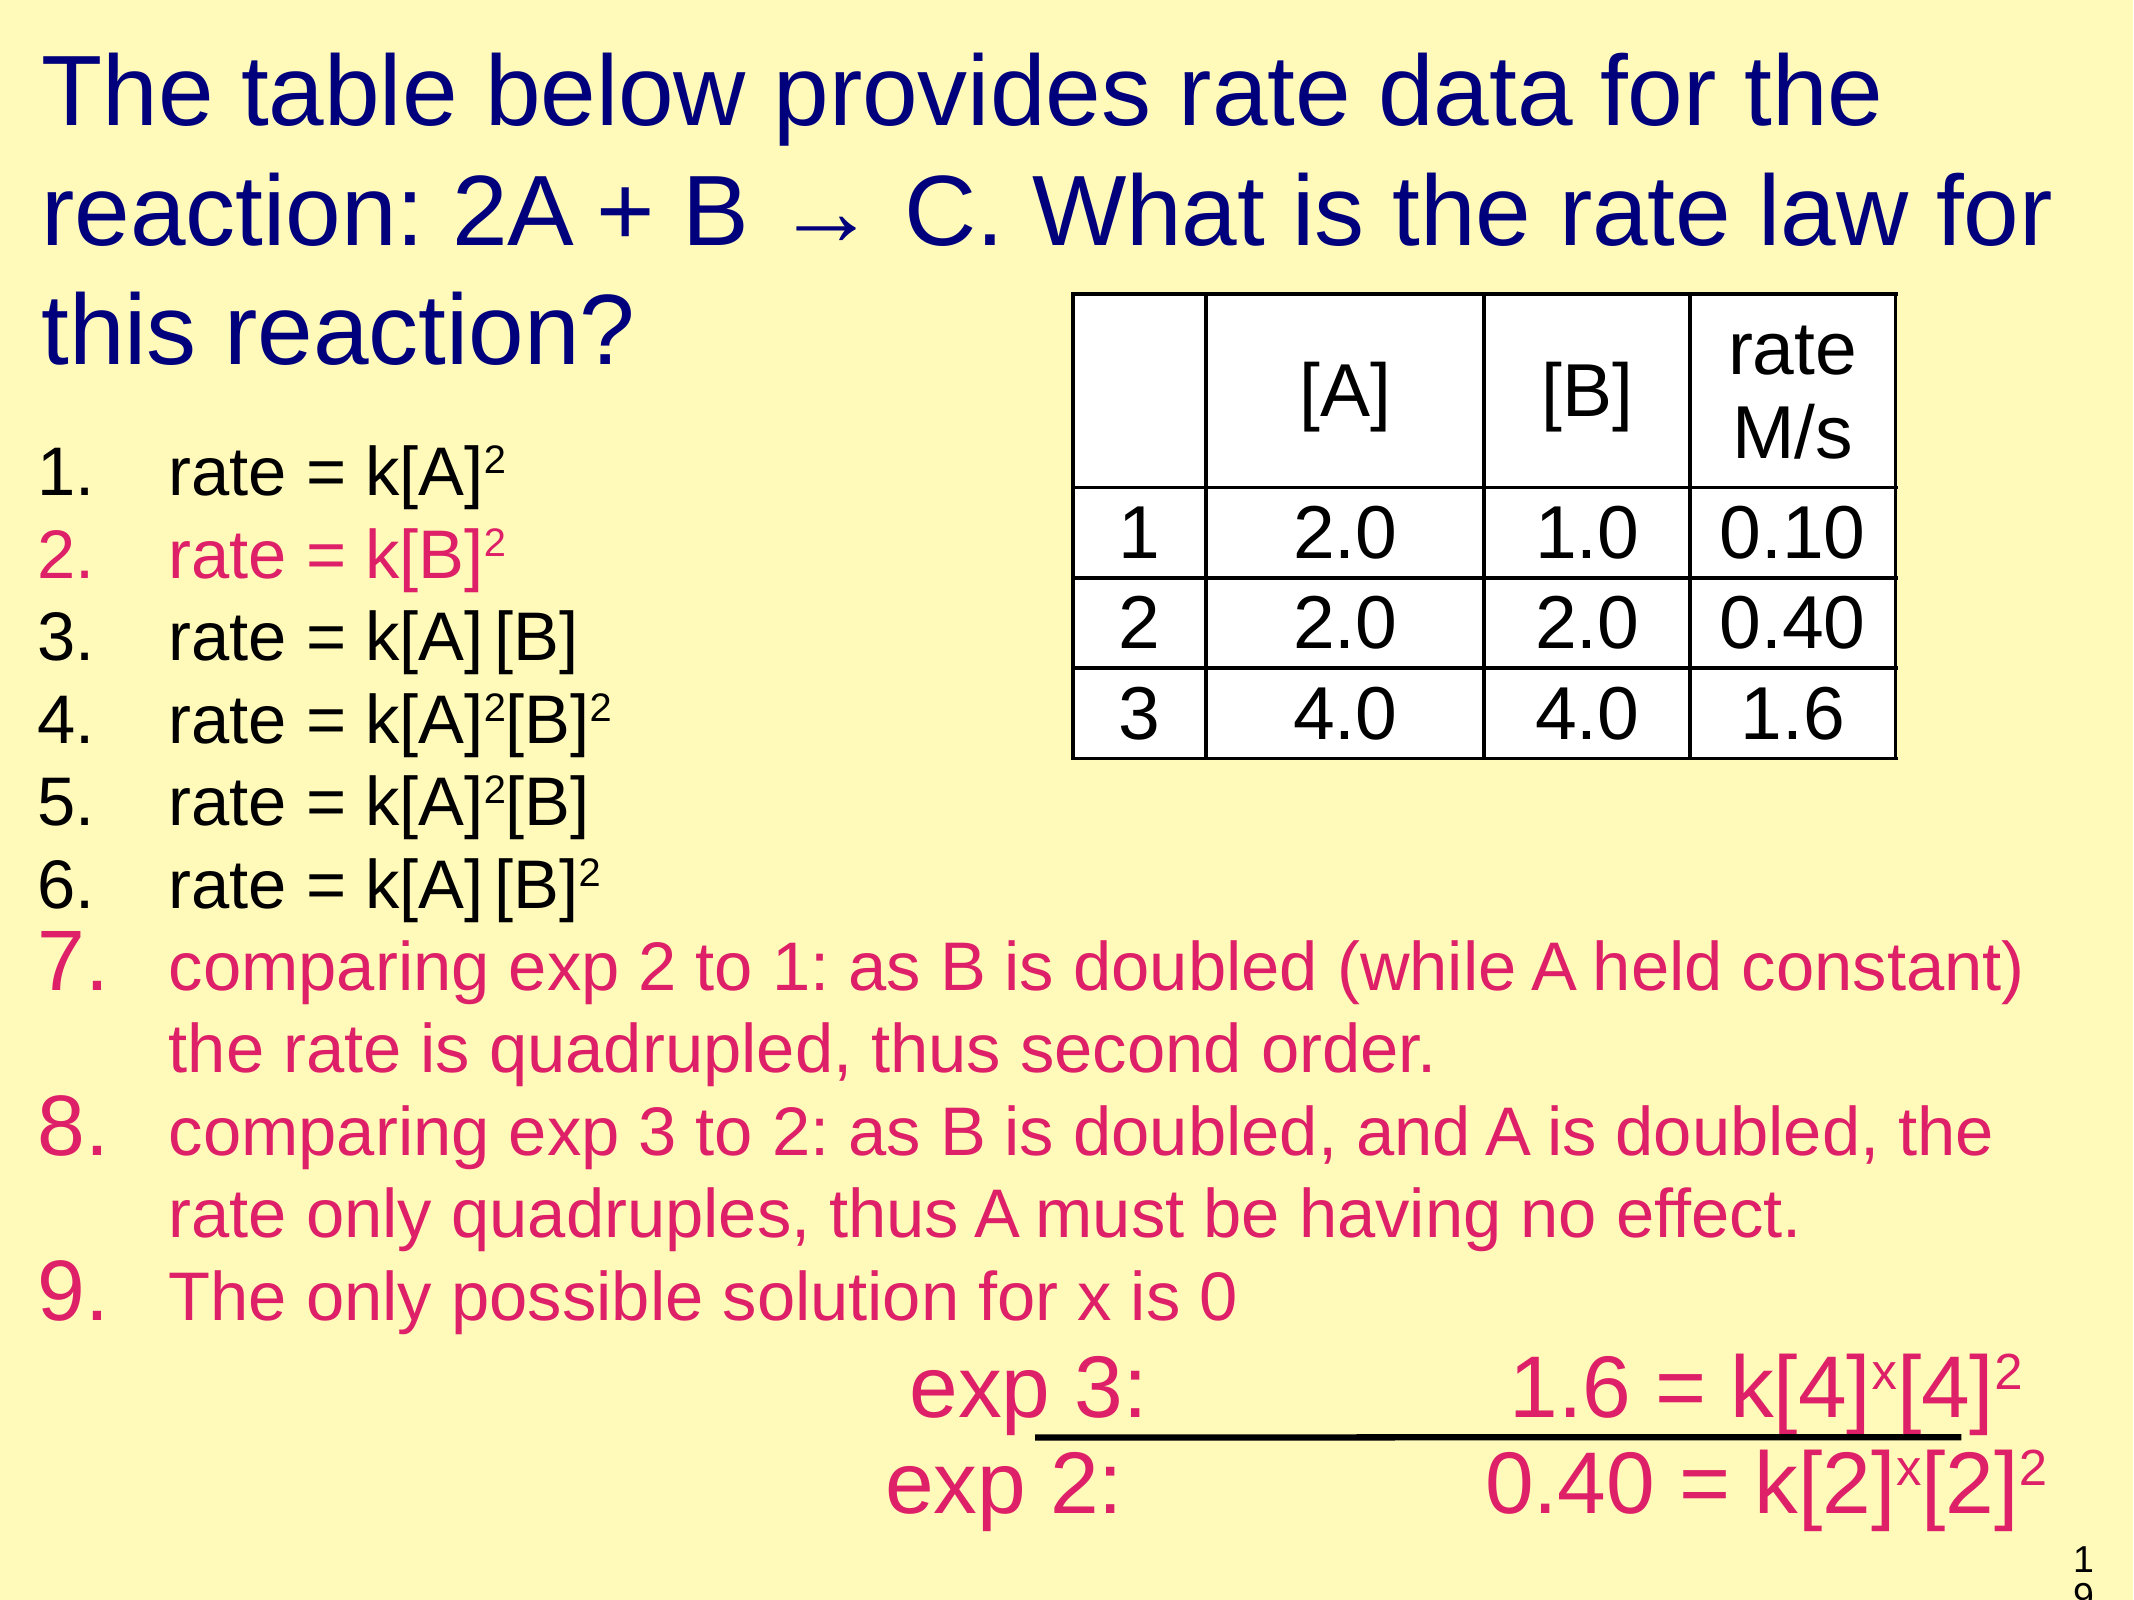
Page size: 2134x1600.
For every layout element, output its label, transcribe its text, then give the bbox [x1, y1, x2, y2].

table_cell 0.40 [1692, 580, 1894, 666]
table_header [1075, 296, 1204, 486]
table_cell 2.0 [1486, 580, 1688, 666]
list rate = k[A]2 rate = k[B]2 rate = k[A] [B] rate = k[A]2[B]2 rate = k[A]2[B] rate = k[A] [B]2 comparing exp 2 to 1: as B is doubled (while A held constant) the rate is quadrupled, thus second order. comparing exp 3 to 2: as B is doubled, and A is doubled, the rate only quadruples, thus A must be having no effect. The only possible solution for x is 0 [28, 418, 2116, 1578]
table_cell 2 [1075, 580, 1204, 666]
table_cell 3 [1075, 670, 1204, 757]
table_cell 0.10 [1692, 489, 1894, 576]
table_header [A] [1208, 296, 1482, 486]
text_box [1015, 1324, 1962, 1536]
table_cell 1.0 [1486, 489, 1688, 576]
table_cell 4.0 [1486, 670, 1688, 757]
table_cell 2.0 [1208, 580, 1482, 666]
slide_number 19 [2057, 1526, 2120, 1586]
table_header rate M/s [1692, 296, 1894, 486]
table_header [B] [1486, 296, 1688, 486]
title The table below provides rate data for the reaction: 2A + B → C. What is the rate law for this reaction? [32, 16, 2113, 416]
table_cell 2.0 [1208, 489, 1482, 576]
table_cell 4.0 [1208, 670, 1482, 757]
table_cell 1.6 [1692, 670, 1894, 757]
table_cell 1 [1075, 489, 1204, 576]
